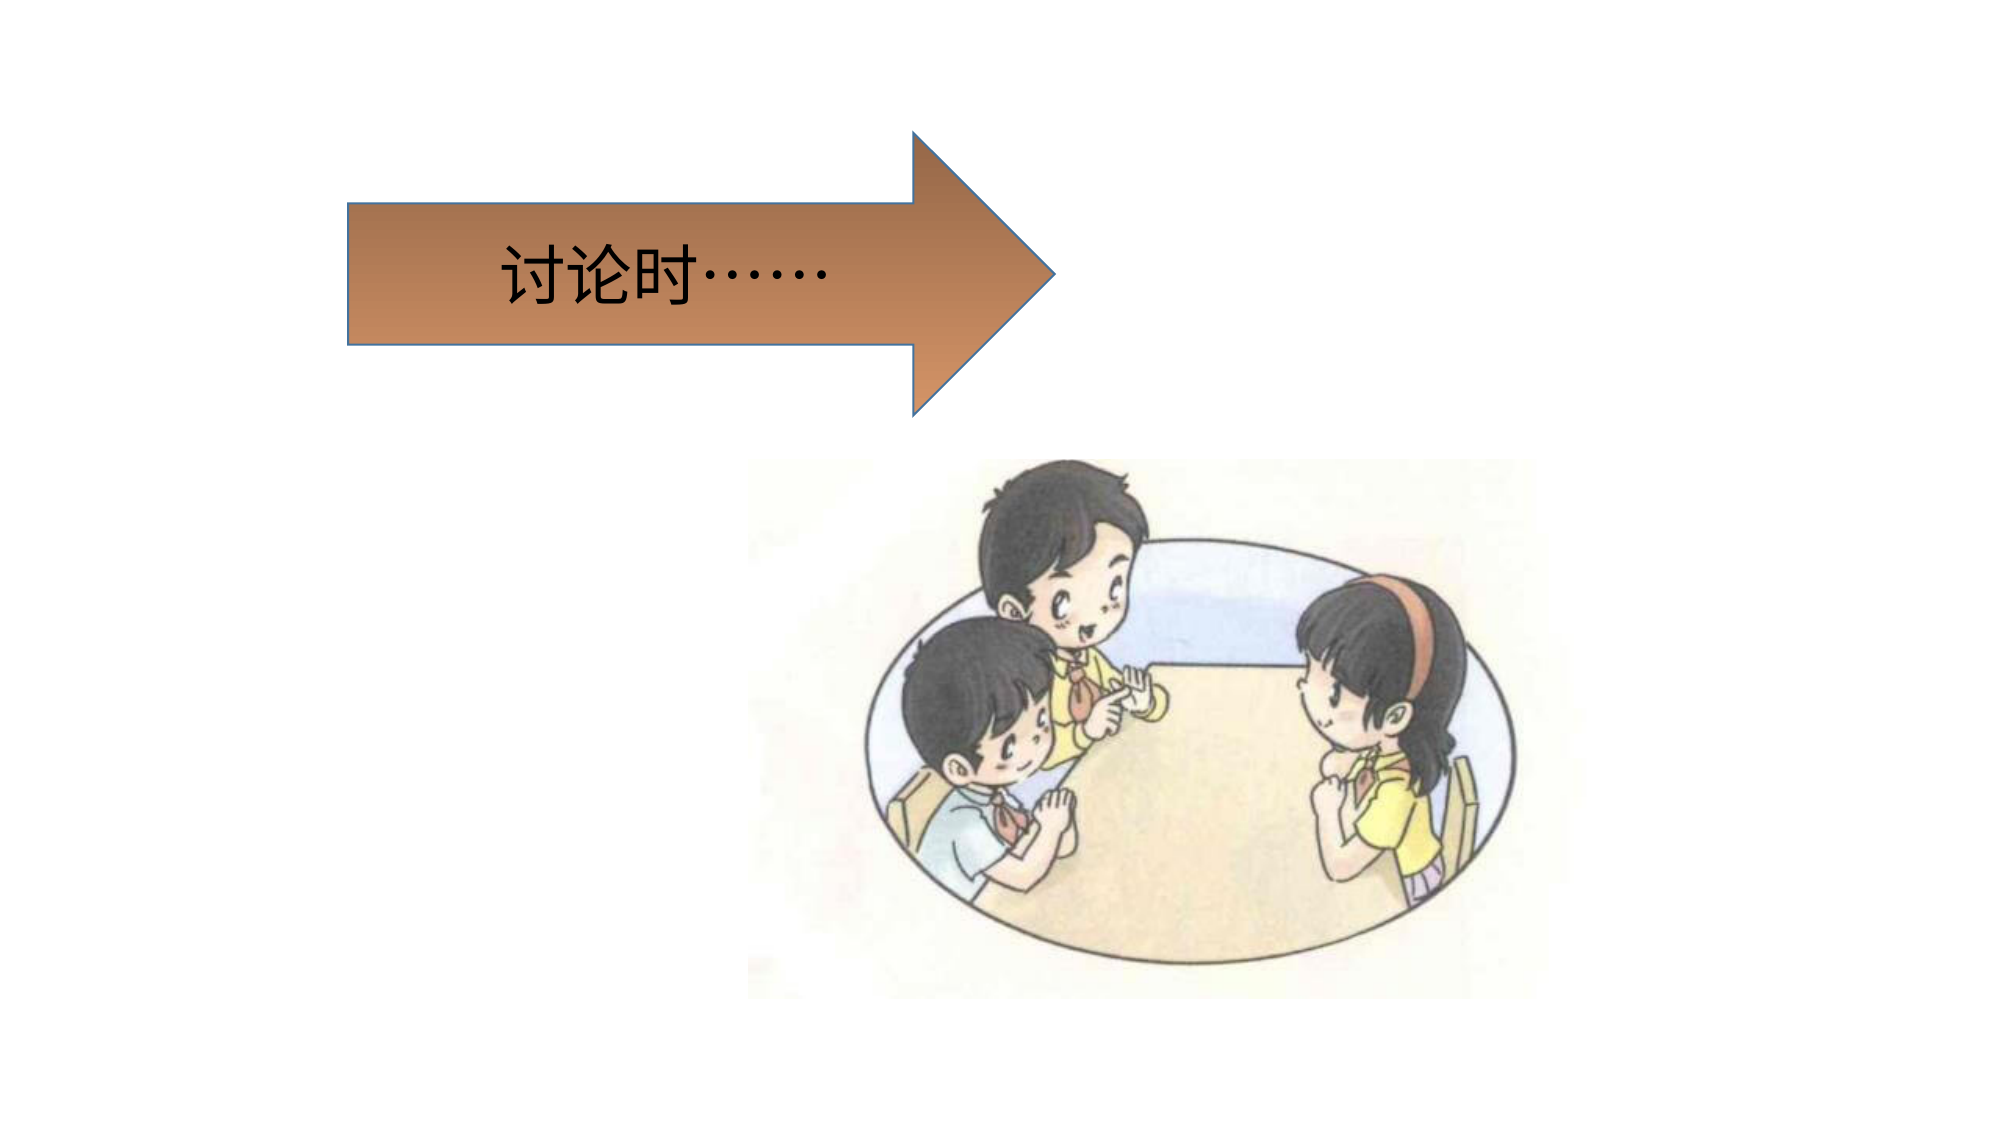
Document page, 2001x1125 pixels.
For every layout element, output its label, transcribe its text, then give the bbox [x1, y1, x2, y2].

text_box 讨论时…… [347, 130, 1057, 418]
picture [748, 459, 1599, 999]
